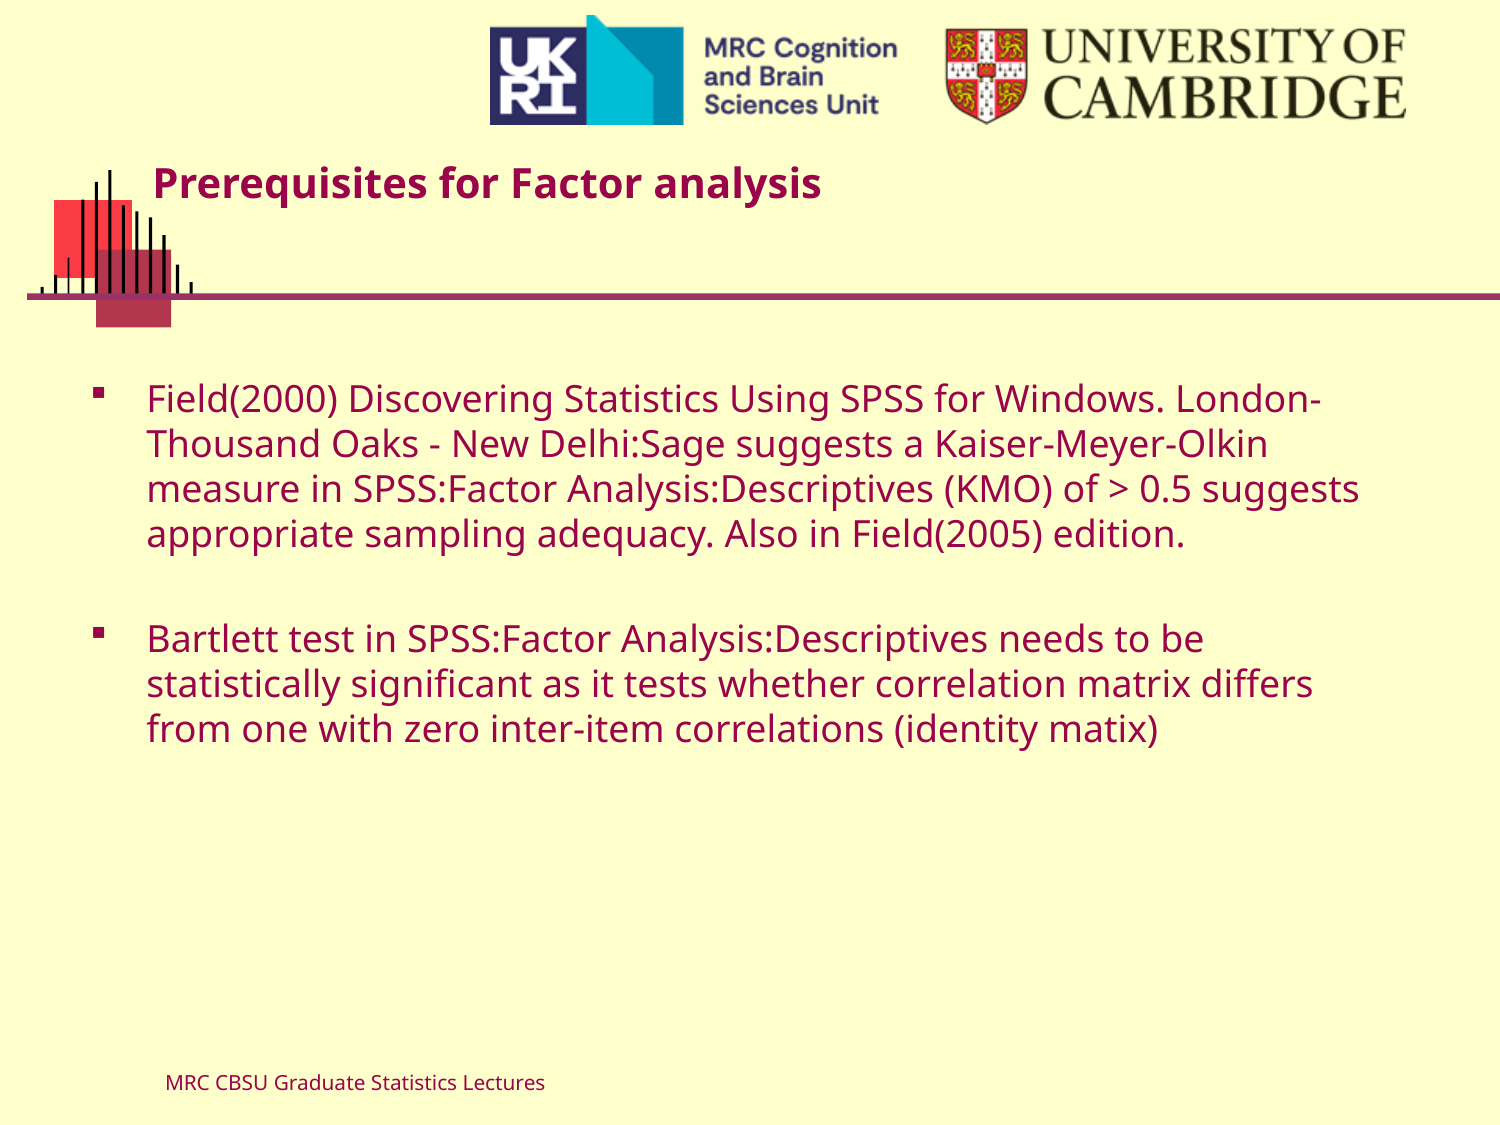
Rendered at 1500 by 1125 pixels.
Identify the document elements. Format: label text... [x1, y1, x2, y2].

title Prerequisites for Factor analysis [137, 137, 988, 233]
footer MRC CBSU Graduate Statistics Lectures [149, 1062, 988, 1101]
picture [490, 15, 1406, 125]
list Field(2000) Discovering Statistics Using SPSS for Windows. London-Thousand Oaks - New Delhi:Sage suggests a Kaiser-Meyer-Olkin measure in SPSS:Factor Analysis:Descriptives (KMO) of > 0.5 suggests appropriate sampling adequacy. Also in Field(2005) edition. Bartlett test in SPSS:Factor Analysis:Descriptives needs to be statistically significant as it tests whether correlation matrix differs from one with zero inter-item correlations (identity matix) [75, 262, 1425, 1038]
